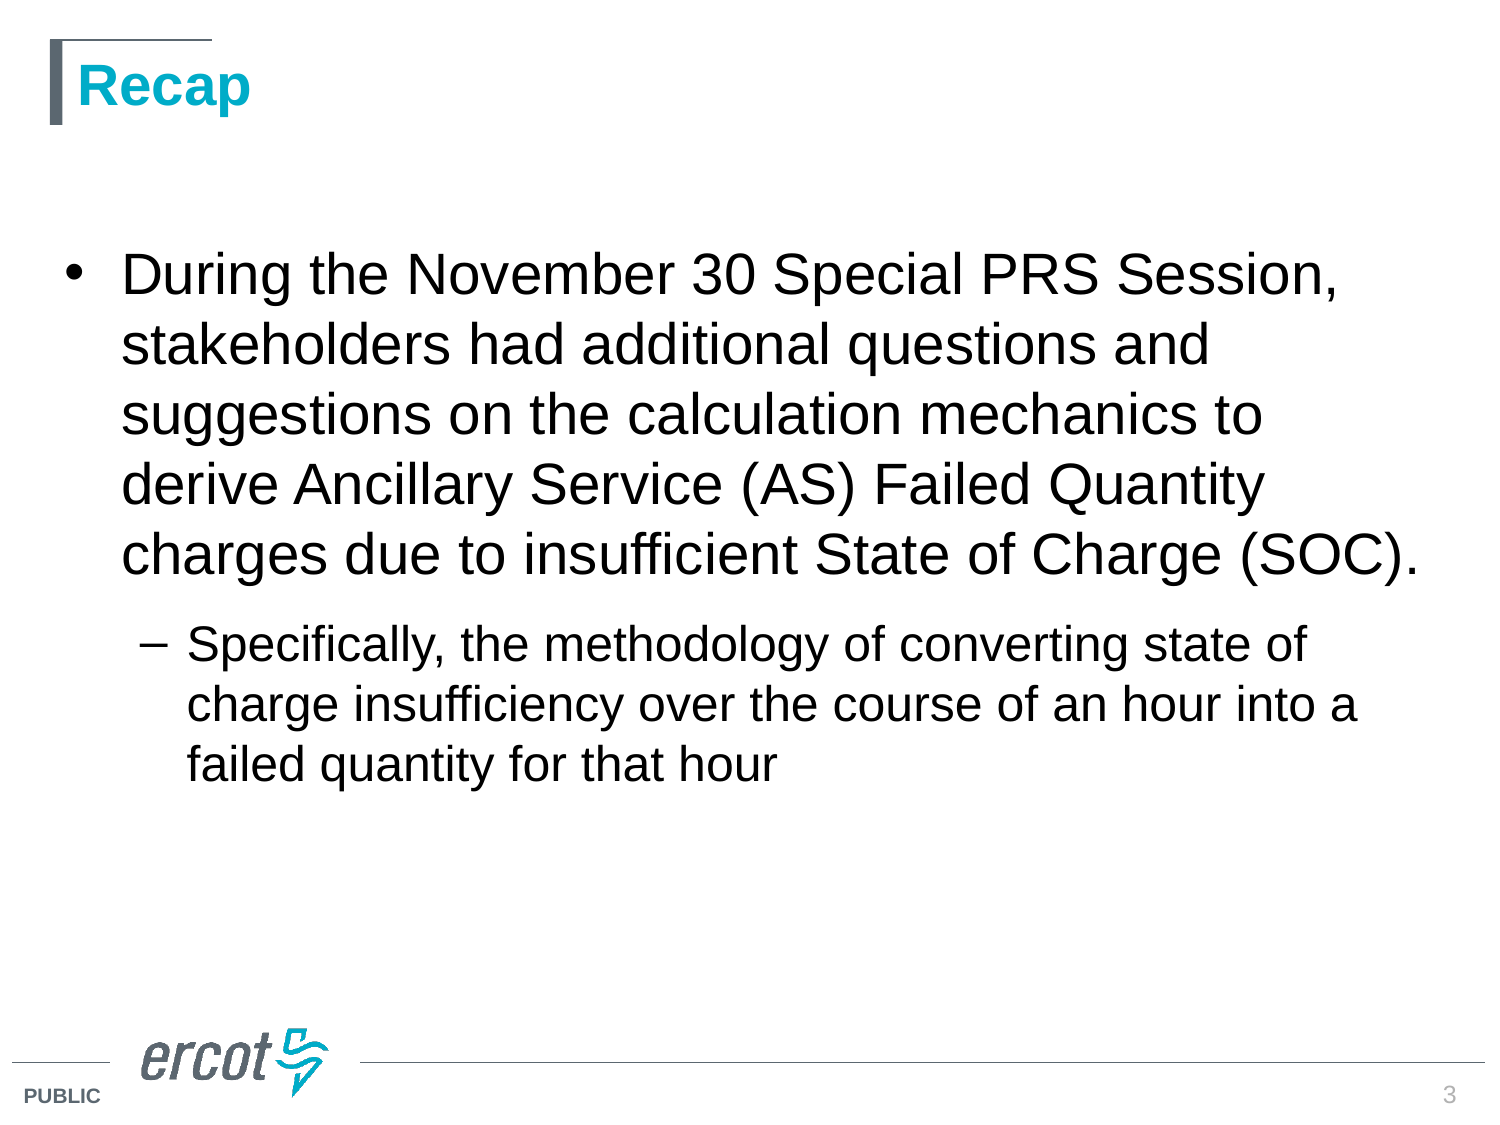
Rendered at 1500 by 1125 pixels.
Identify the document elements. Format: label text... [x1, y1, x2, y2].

slide_number 3 [1412, 1076, 1488, 1112]
title Recap [62, 39, 1450, 228]
list During the November 30 Special PRS Session, stakeholders had additional questions and suggestions on the calculation mechanics to derive Ancillary Service (AS) Failed Quantity charges due to insufficient State of Charge (SOC). Specifically, the methodology of converting state of charge insufficiency over the course of an hour into a failed quantity for that hour [50, 228, 1450, 938]
picture [137, 1024, 332, 1100]
